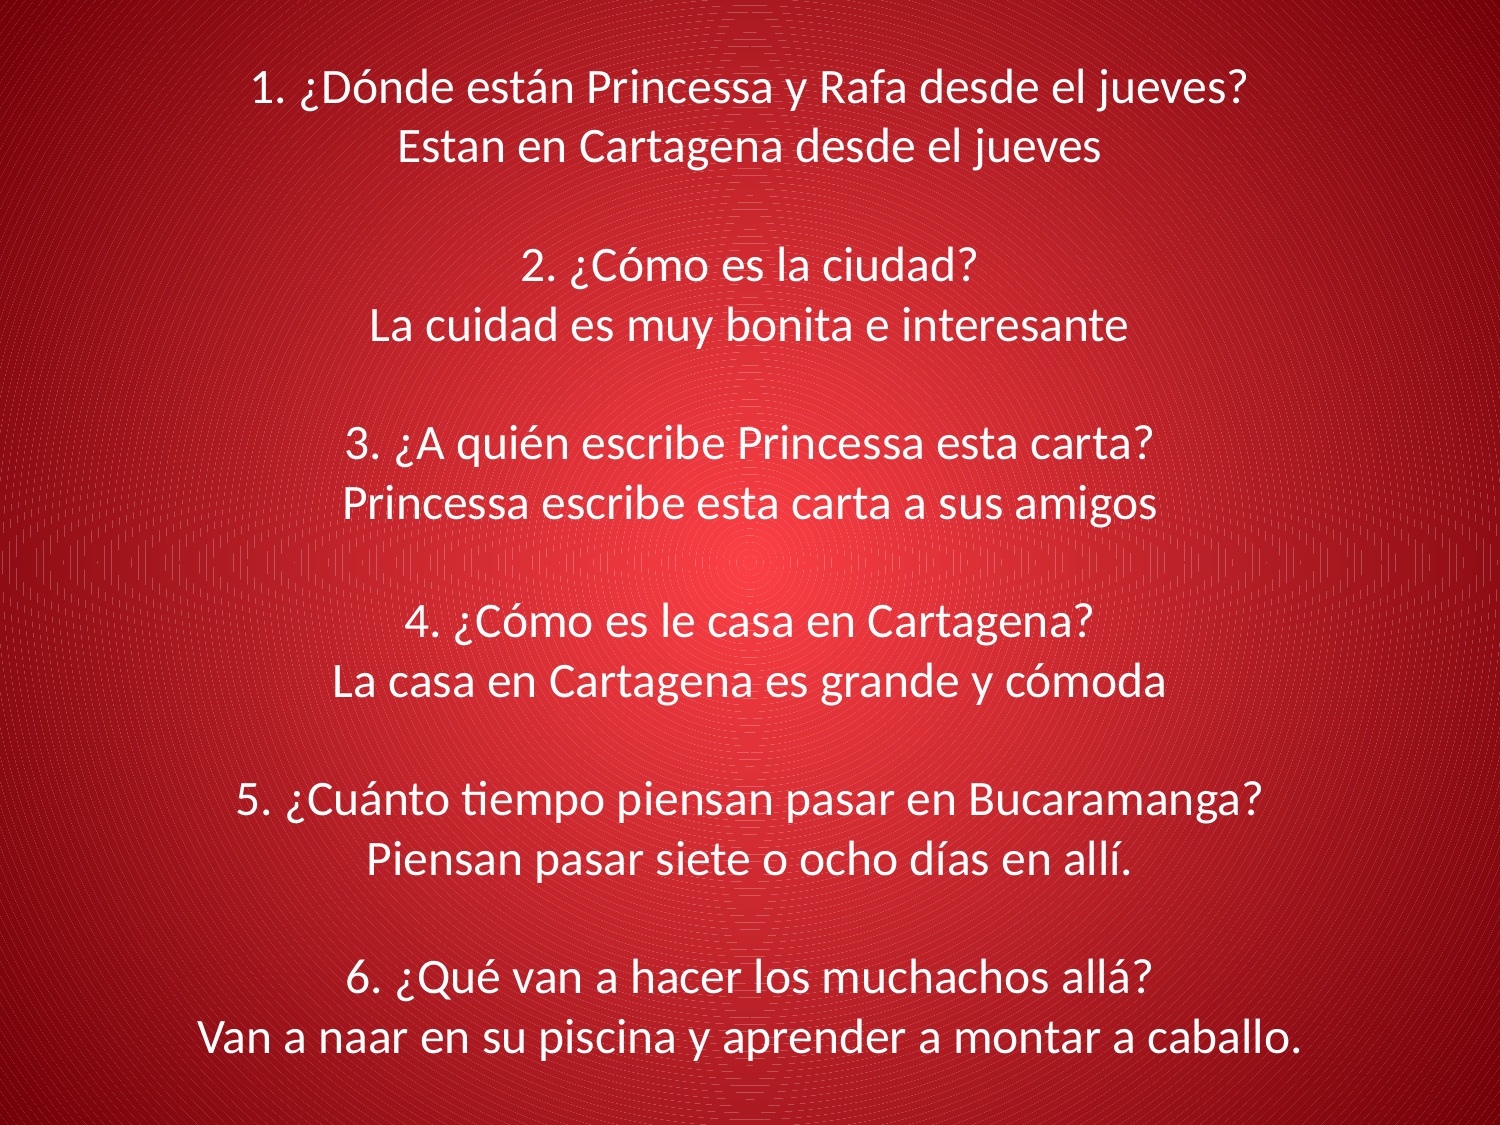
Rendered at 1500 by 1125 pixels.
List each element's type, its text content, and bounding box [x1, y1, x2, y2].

title 1. ¿Dónde están Princessa y Rafa desde el jueves? Estan en Cartagena desde el jueves 2. ¿Cómo es la ciudad? La cuidad es muy bonita e interesante 3. ¿A quién escribe Princessa esta carta? Princessa escribe esta carta a sus amigos 4. ¿Cómo es le casa en Cartagena? La casa en Cartagena es grande y cómoda 5. ¿Cuánto tiempo piensan pasar en Bucaramanga? Piensan pasar siete o ocho días en allí. 6. ¿Qué van a hacer los muchachos allá? Van a naar en su piscina y aprender a montar a caballo. [75, 45, 1425, 1073]
